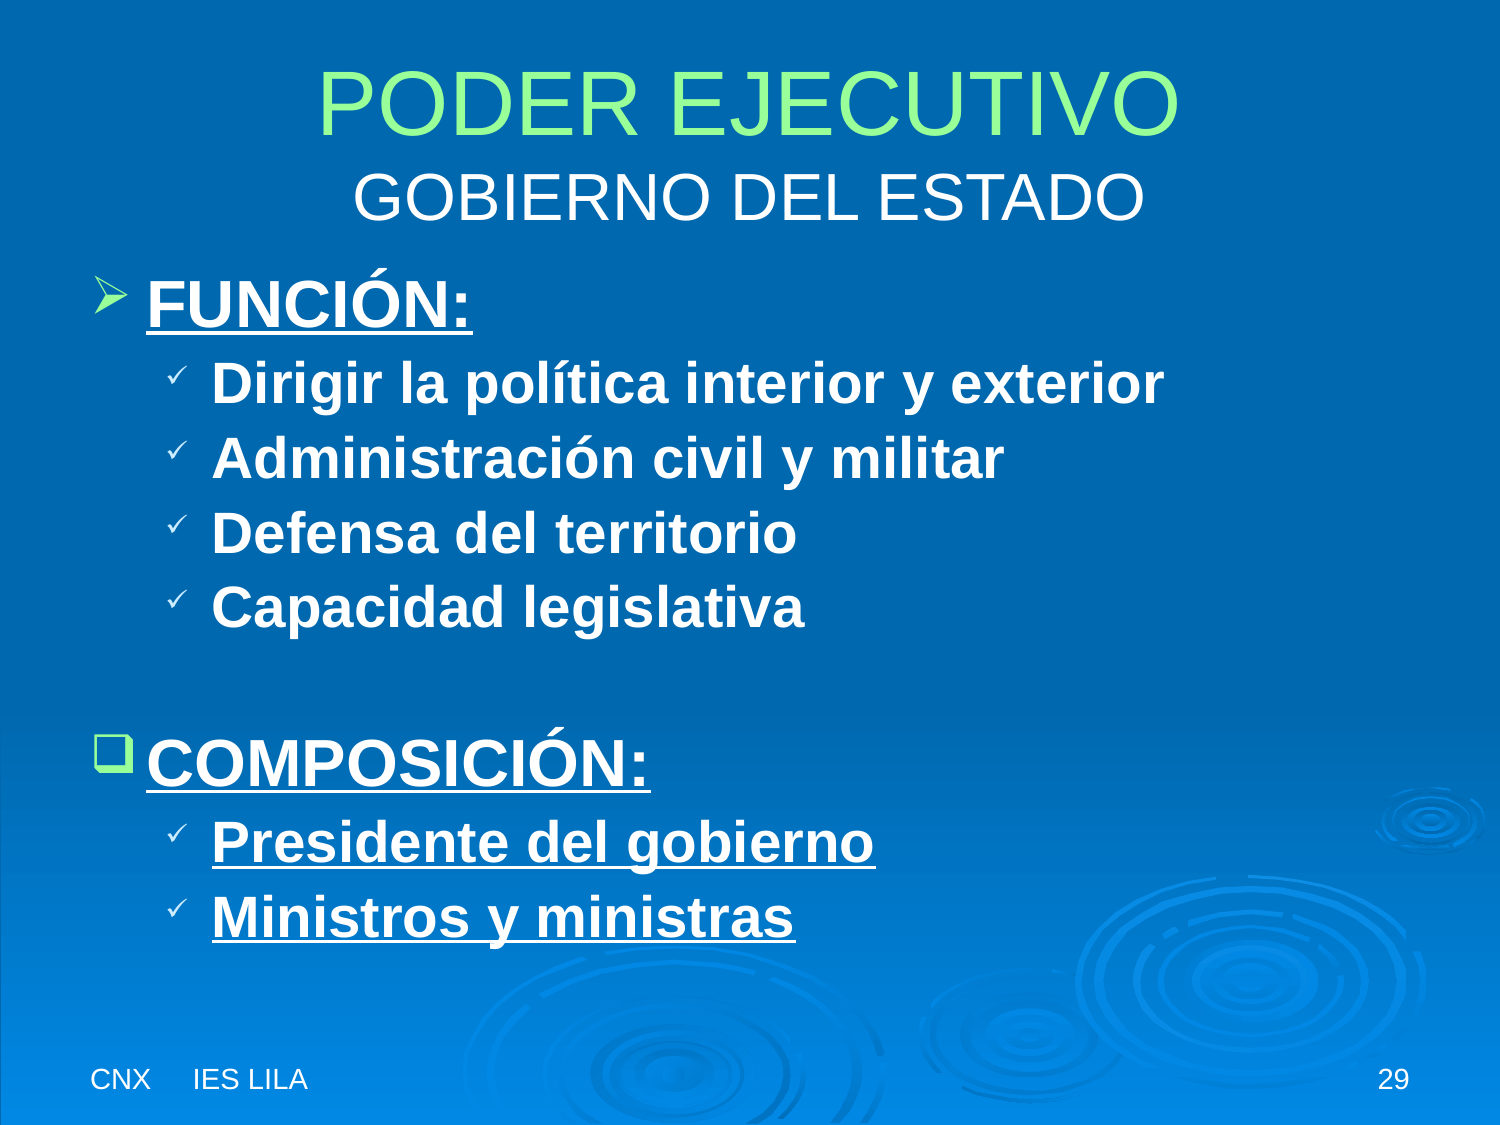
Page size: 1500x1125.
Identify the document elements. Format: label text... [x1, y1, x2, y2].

slide_number CNX IES LILA [74, 1024, 426, 1103]
list FUNCIÓN: Dirigir la política interior y exterior Administración civil y militar Defensa del territorio Capacidad legislativa COMPOSICIÓN: Presidente del gobierno Ministros y ministras [74, 262, 1426, 1006]
title PODER EJECUTIVO GOBIERNO DEL ESTADO [74, 45, 1426, 233]
slide_number 29 [1074, 1024, 1426, 1103]
